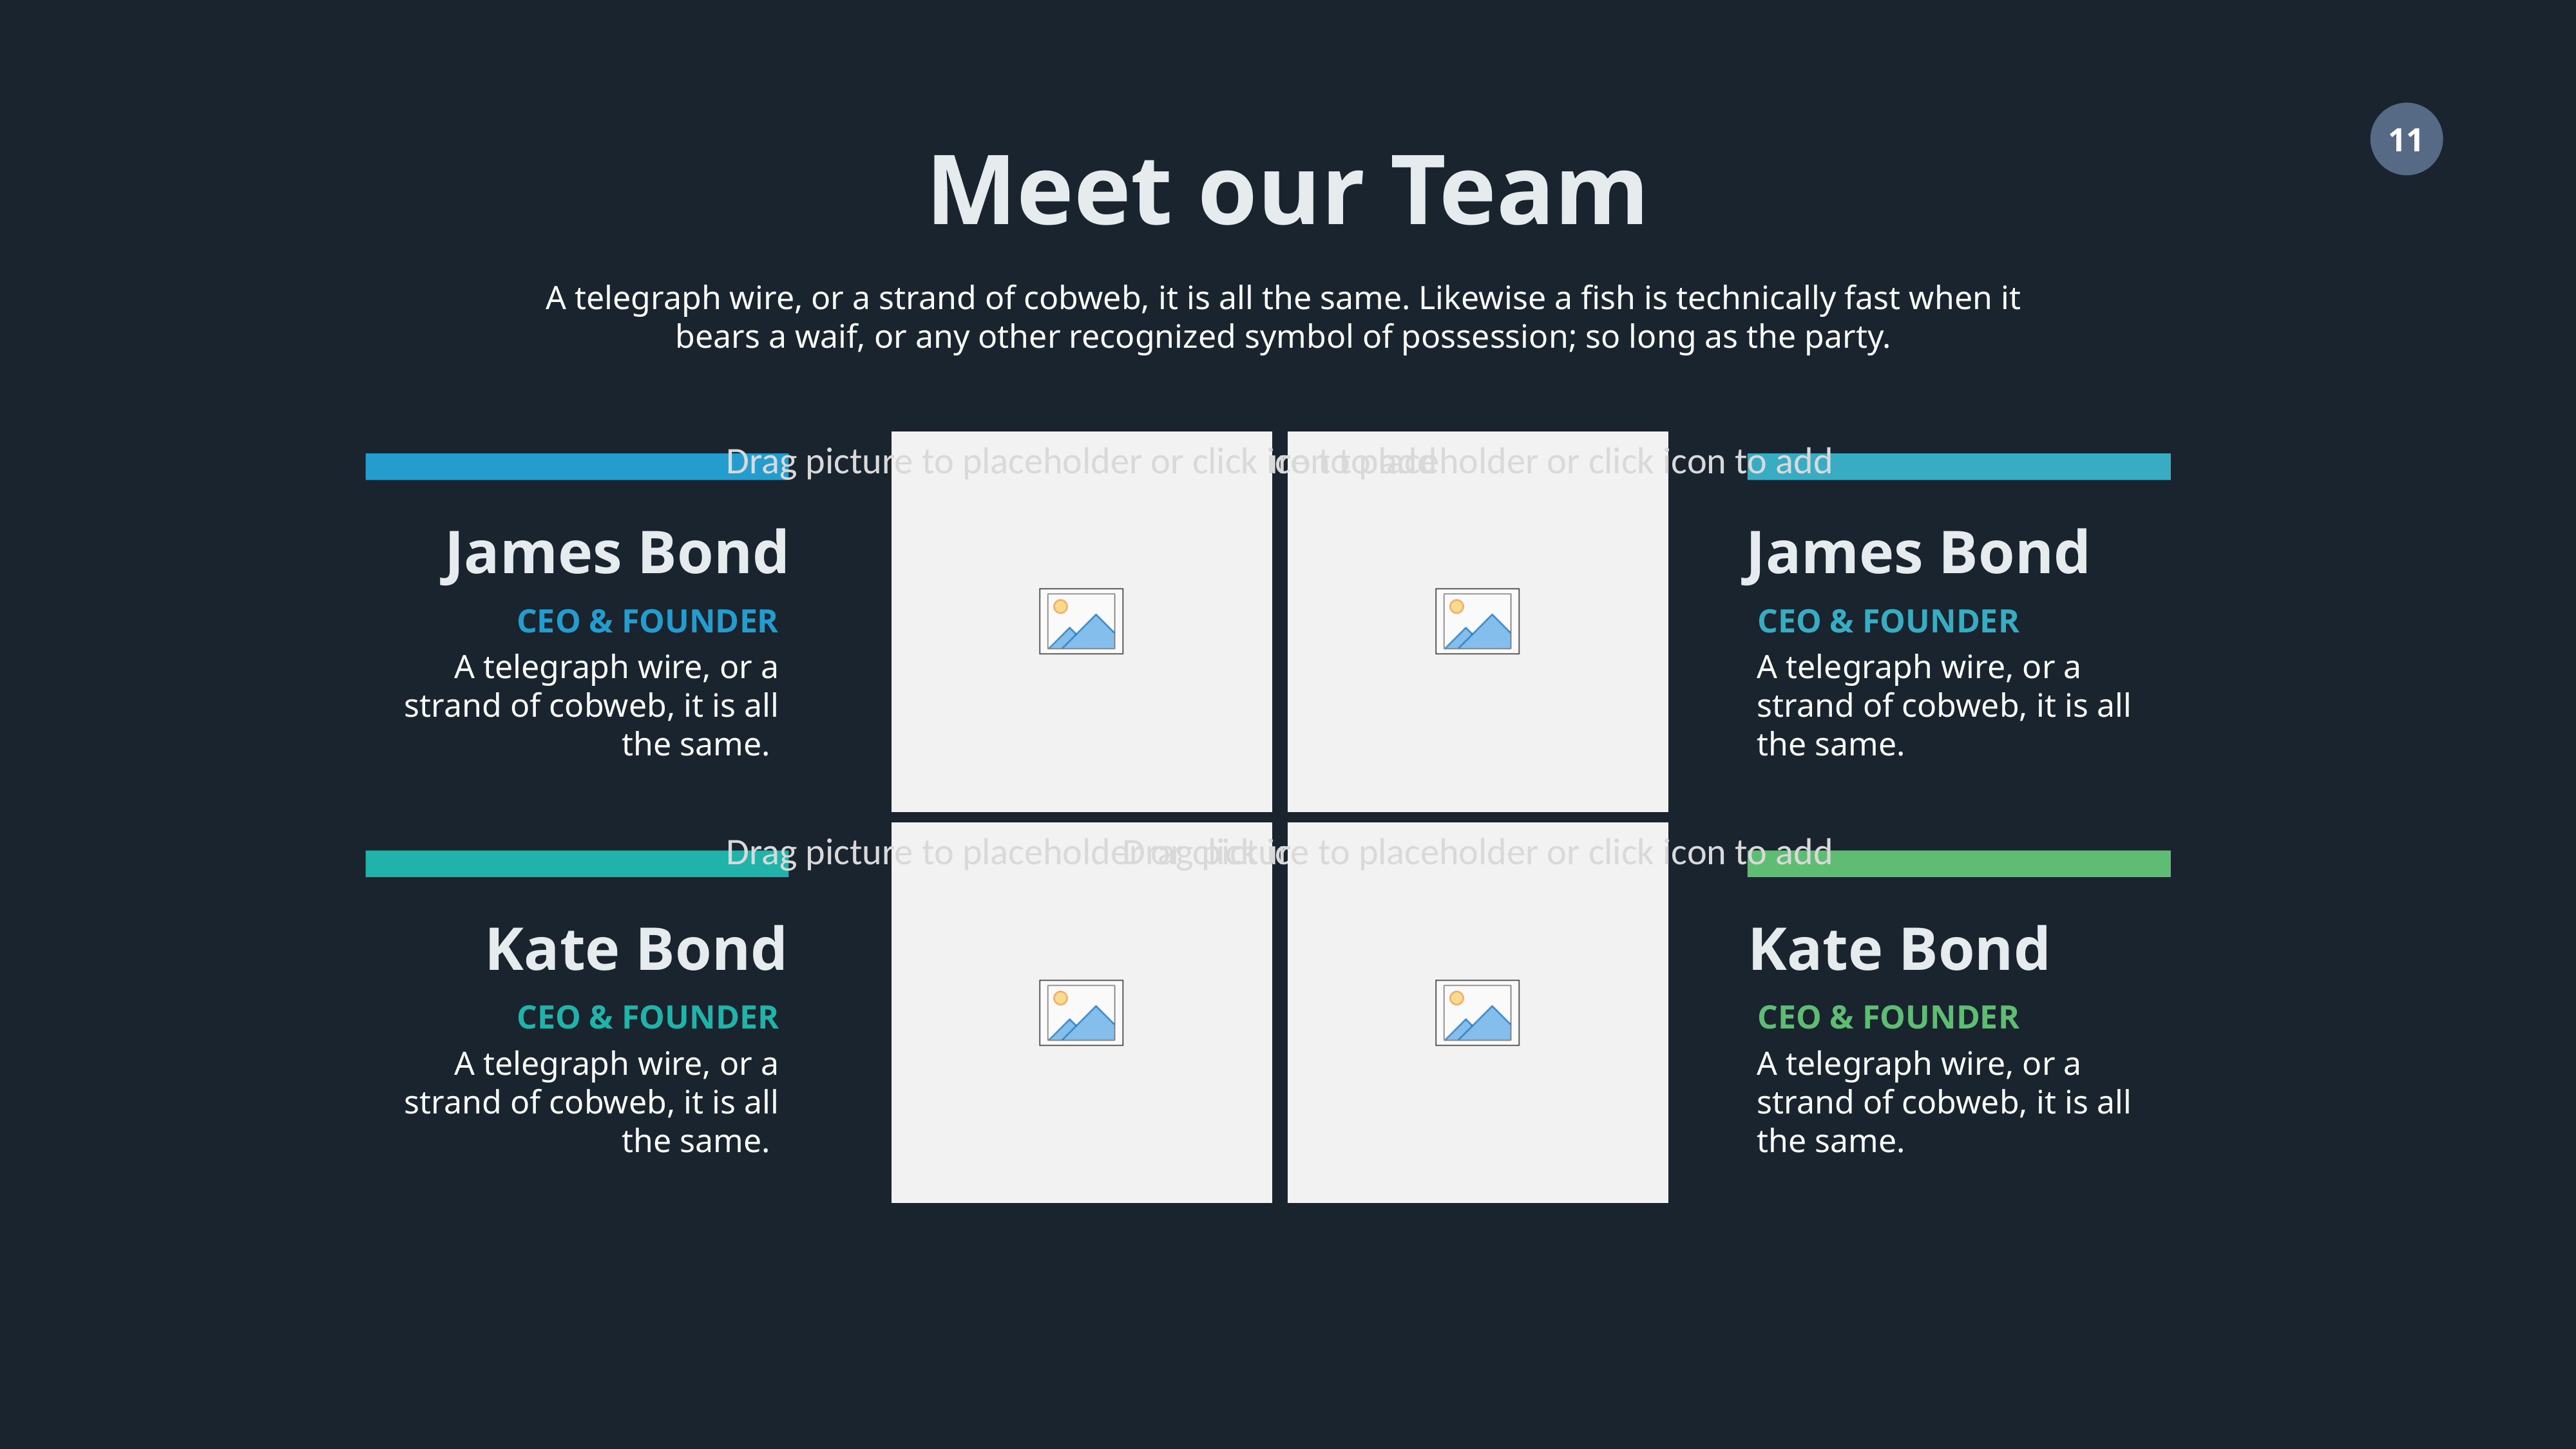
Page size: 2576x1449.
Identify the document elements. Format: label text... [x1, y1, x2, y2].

text_box A telegraph wire, or a strand of cobweb, it is all the same. [370, 641, 789, 767]
text_box [1747, 453, 2171, 480]
picture [891, 822, 1272, 1204]
text_box A telegraph wire, or a strand of cobweb, it is all the same. [1747, 1037, 2166, 1164]
text_box James Bond [1737, 509, 2101, 591]
text_box CEO & FOUNDER [1748, 579, 2030, 641]
text_box Meet our Team [916, 123, 1659, 249]
text_box Kate Bond [475, 906, 798, 987]
picture [1287, 822, 1668, 1204]
picture [891, 431, 1272, 812]
text_box CEO & FOUNDER [1748, 976, 2030, 1037]
text_box Kate Bond [1738, 906, 2061, 987]
text_box [365, 850, 789, 878]
text_box CEO & FOUNDER [507, 579, 788, 641]
text_box A telegraph wire, or a strand of cobweb, it is all the same. [1747, 641, 2166, 767]
text_box CEO & FOUNDER [507, 976, 788, 1037]
text_box [365, 453, 789, 480]
picture [1287, 431, 1668, 812]
text_box James Bond [435, 509, 800, 591]
text_box A telegraph wire, or a strand of cobweb, it is all the same. [370, 1037, 789, 1164]
text_box A telegraph wire, or a strand of cobweb, it is all the same. Likewise a fish is technically fast when it bears a waif, or any other recognized symbol of possession; so long as the party. [526, 272, 2043, 360]
text_box [1747, 850, 2171, 878]
